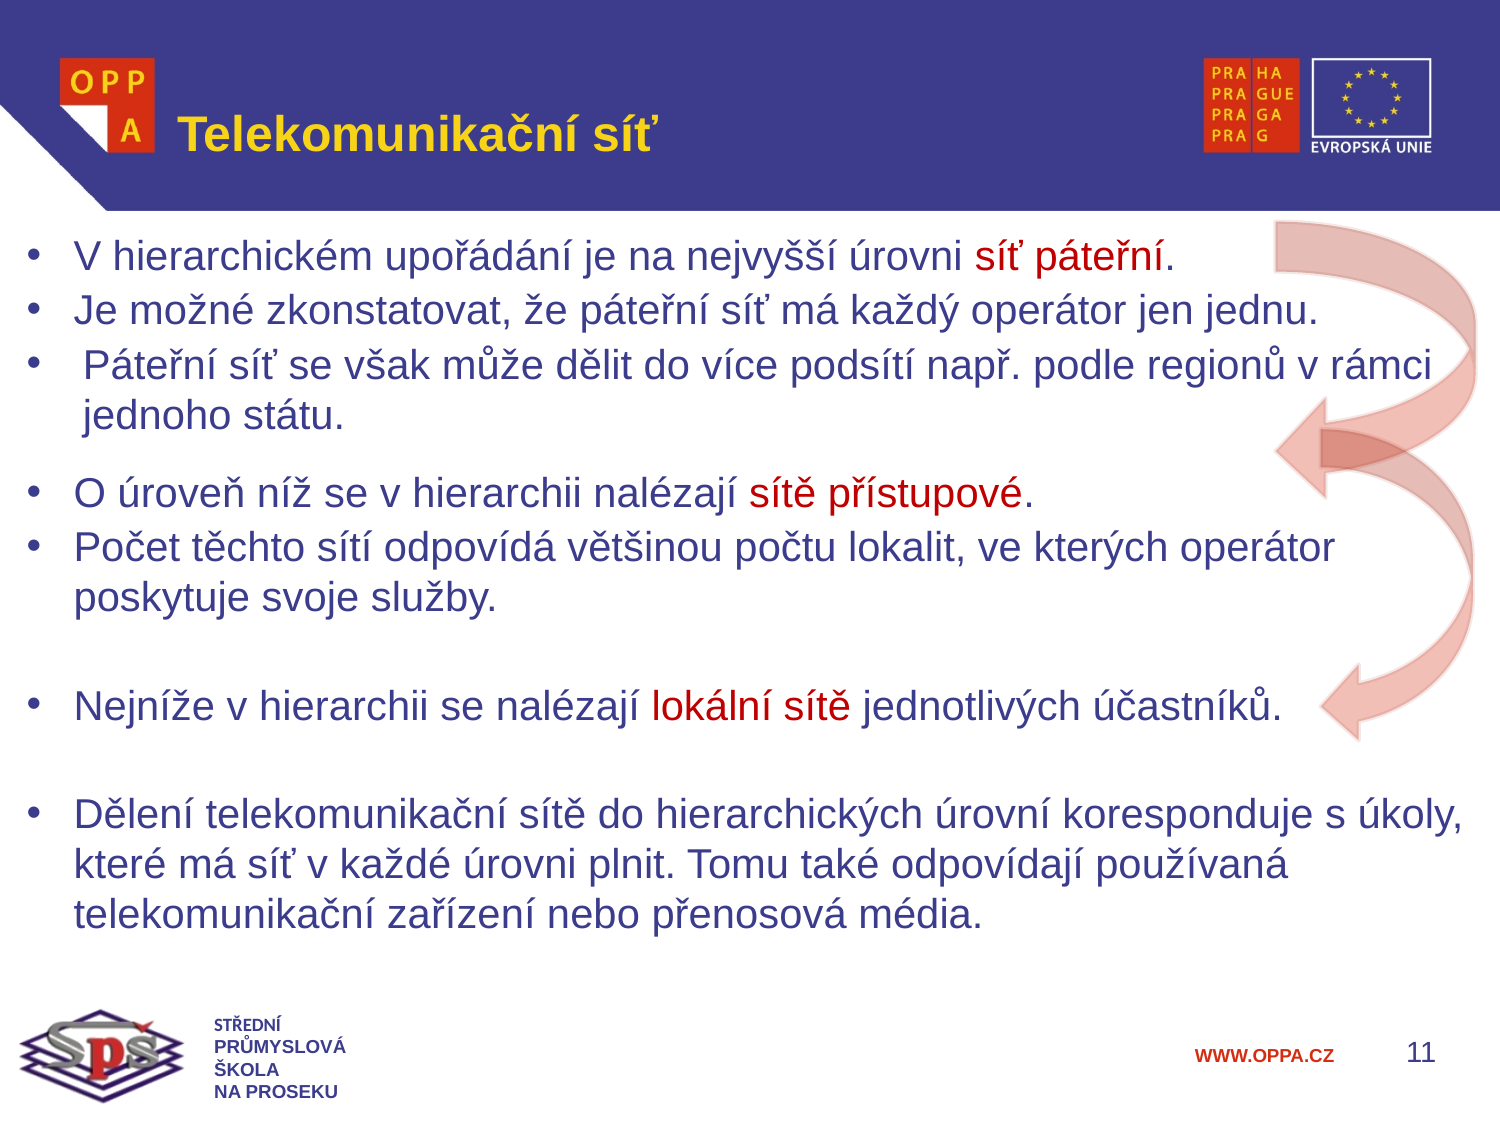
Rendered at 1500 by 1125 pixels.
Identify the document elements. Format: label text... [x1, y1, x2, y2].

picture [0, 0, 1500, 211]
picture [19, 1001, 186, 1107]
text_box [1318, 427, 1475, 743]
text_box STŘEDNÍ PRŮMYSLOVÁ ŠKOLA NA PROSEKU [199, 1004, 509, 1110]
slide_number 11 [1339, 1015, 1437, 1069]
title Telekomunikační síť [177, 38, 1137, 162]
text_box [1273, 219, 1478, 500]
text_box V hierarchickém upořádání je na nejvyšší úrovni síť páteřní. Je možné zkonstatovat, že páteřní síť má každý operátor jen jednu. Páteřní síť se však může dělit do více podsítí např. podle regionů v rámci jednoho státu. O úroveň níž se v hierarchii nalézají sítě přístupové. Počet těchto sítí odpovídá většinou počtu lokalit, ve kterých operátor poskytuje svoje služby. Nejníže v hierarchii se nalézají lokální sítě jednotlivých účastníků. Dělení telekomunikační sítě do hierarchických úrovní koresponduje s úkoly, které má síť v každé úrovni plnit. Tomu také odpovídají používaná telekomunikační zařízení nebo přenosová média. [11, 221, 1495, 945]
